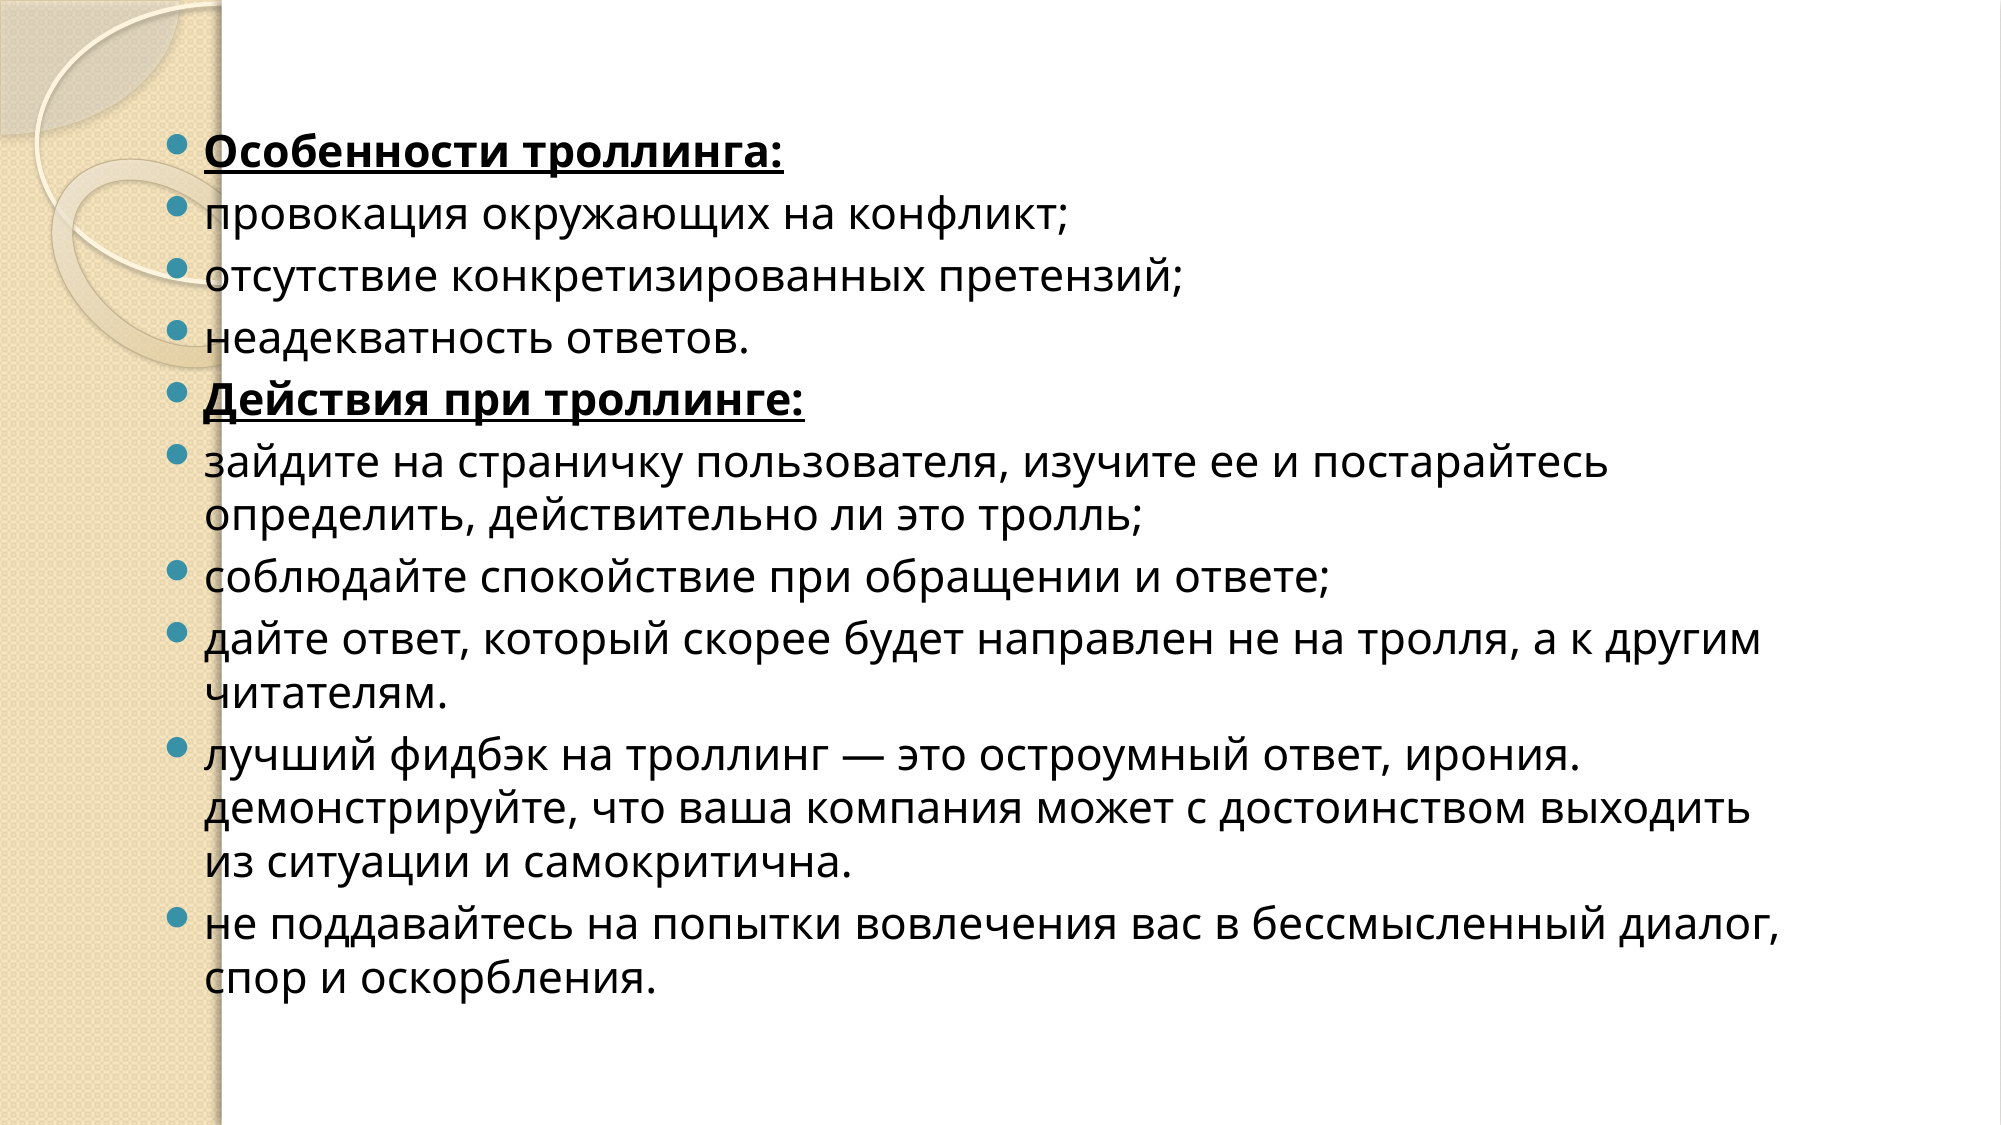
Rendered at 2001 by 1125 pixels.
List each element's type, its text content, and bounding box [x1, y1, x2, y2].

list Особенности троллинга: провокация окружающих на конфликт; отсутствие конкретизированных претензий; неадекватность ответов. Действия при троллинге: зайдите на страничку пользователя, изучите ее и постарайтесь определить, действительно ли это тролль; соблюдайте спокойствие при обращении и ответе; дайте ответ, который скорее будет направлен не на тролля, а к другим читателям. лучший фидбэк на троллинг — это остроумный ответ, ирония. демонстрируйте, что ваша компания может с достоинством выходить из ситуации и самокритична. не поддавайтесь на попытки вовлечения вас в бессмысленный диалог, спор и оскорбления. [137, 115, 1863, 1014]
